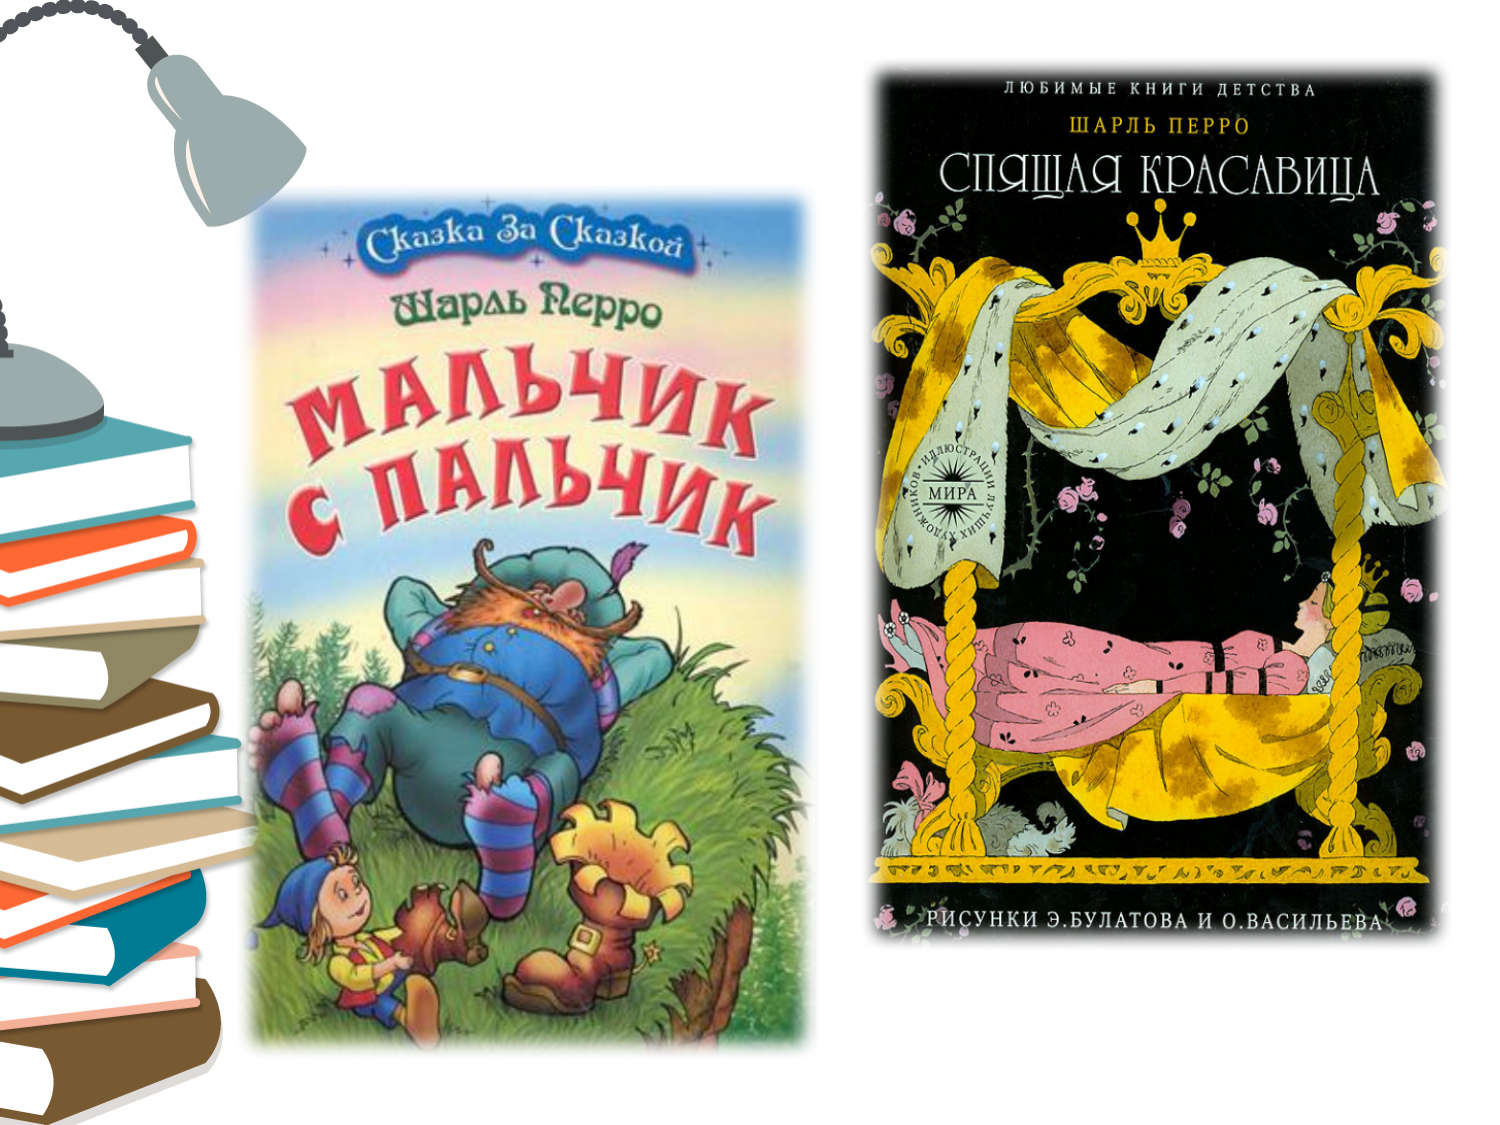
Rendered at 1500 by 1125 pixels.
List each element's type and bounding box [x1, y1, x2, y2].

list [235, 181, 821, 1061]
list [860, 56, 1453, 952]
picture [0, 0, 1500, 1125]
